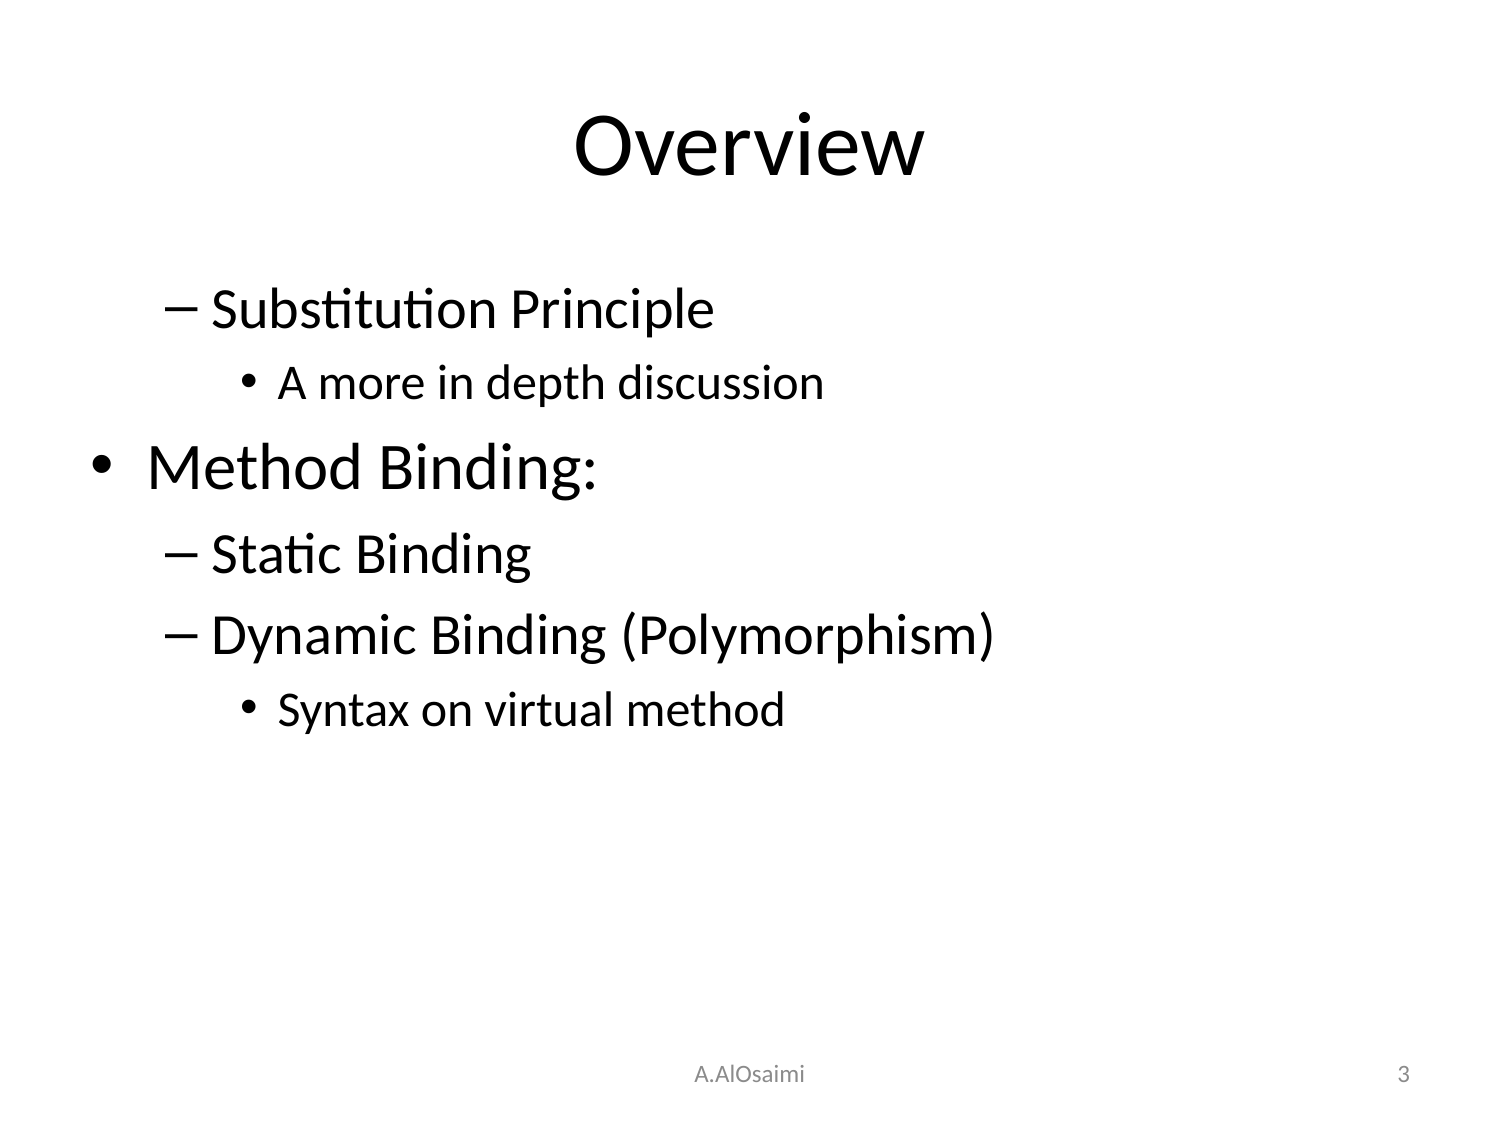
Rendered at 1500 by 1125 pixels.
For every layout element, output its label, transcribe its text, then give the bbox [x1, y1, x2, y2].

footer A.AlOsaimi [512, 1042, 988, 1103]
title Overview [75, 45, 1425, 233]
slide_number 3 [1074, 1042, 1425, 1103]
list Substitution Principle A more in depth discussion Method Binding: Static Binding Dynamic Binding (Polymorphism) Syntax on virtual method [75, 262, 1425, 1005]
